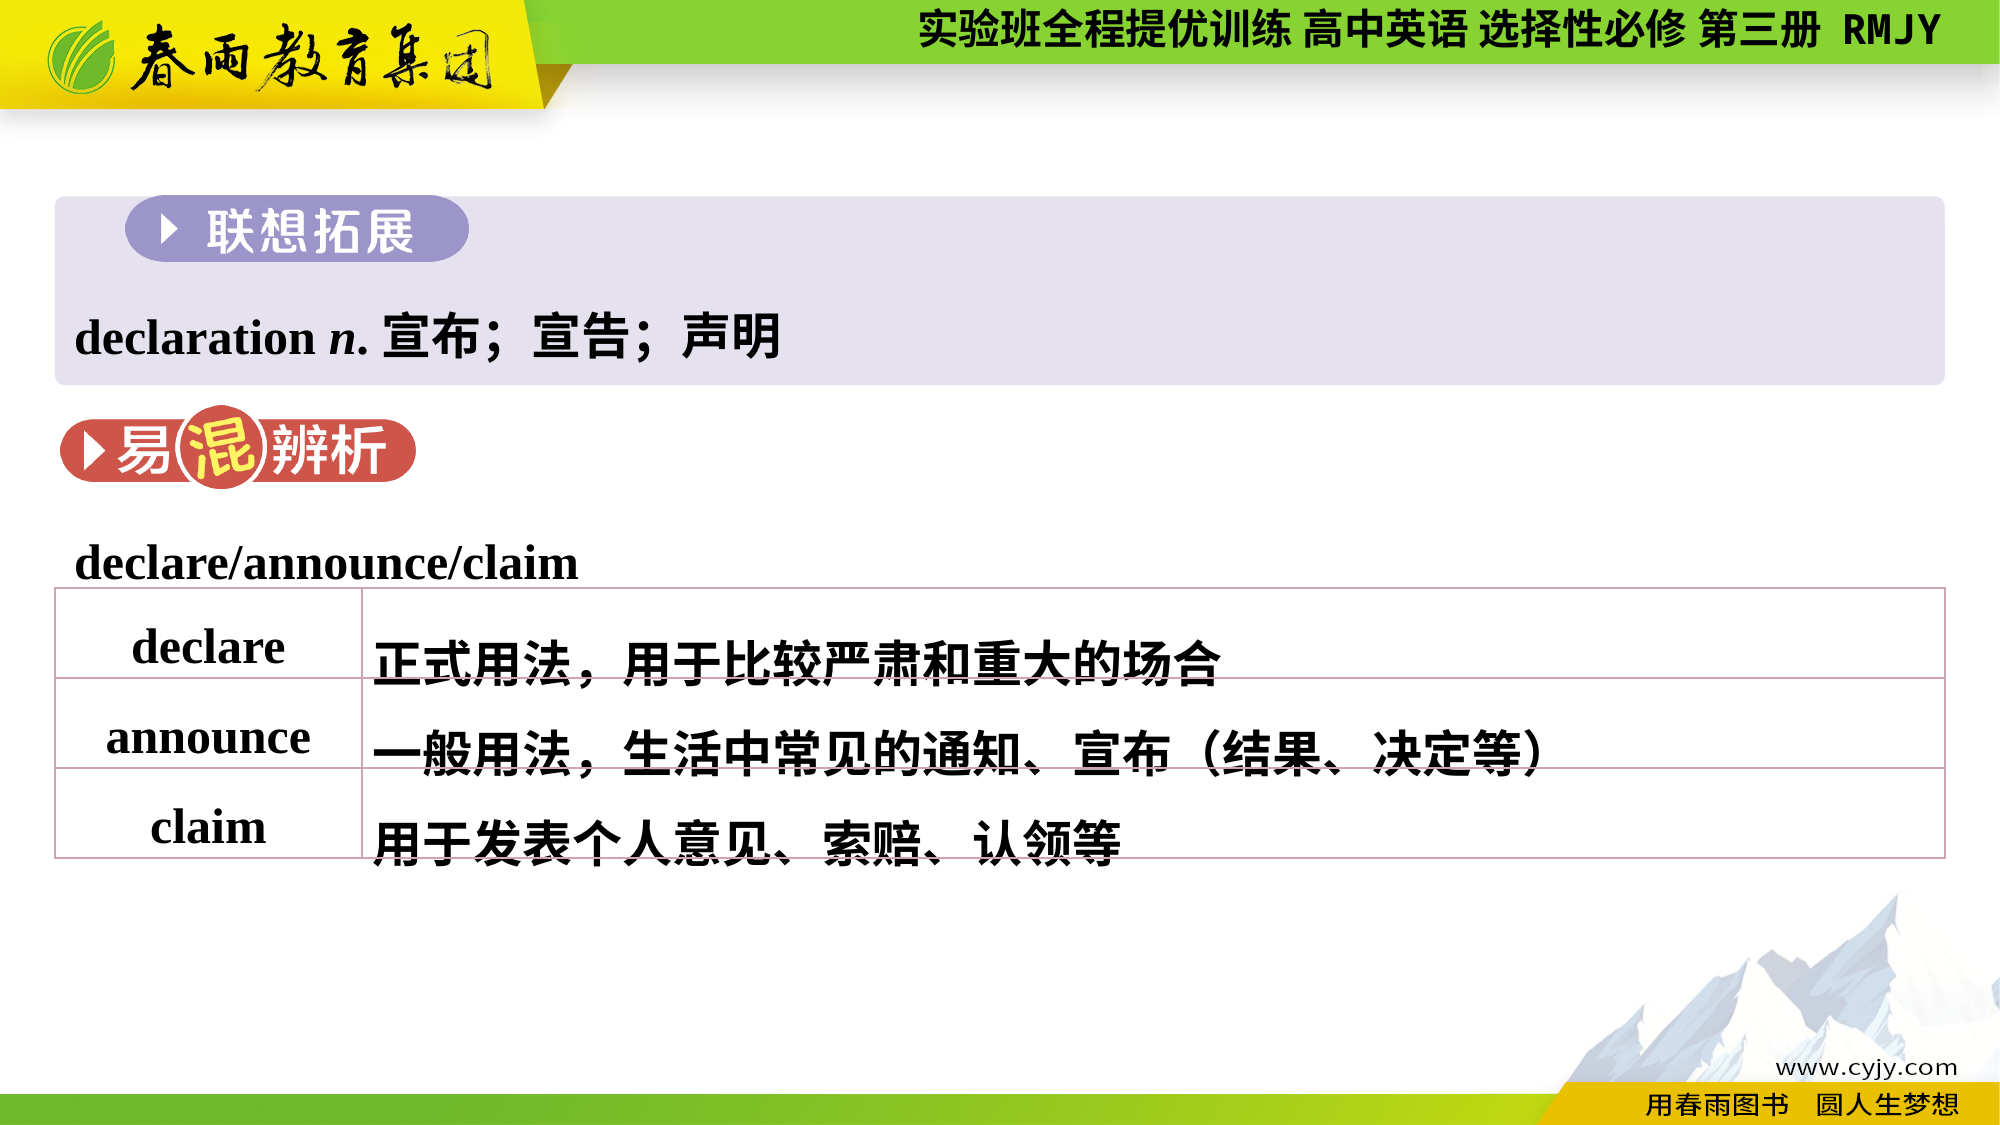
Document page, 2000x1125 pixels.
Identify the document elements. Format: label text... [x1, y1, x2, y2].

table_header 正式用法，用于比较严肃和重大的场合 [363, 589, 1944, 677]
table_cell 一般用法，生活中常见的通知、宣布（结果、决定等） [363, 679, 1944, 767]
table_header declare [56, 589, 361, 677]
table_cell announce [56, 679, 361, 767]
table_cell 用于发表个人意见、索赔、认领等 [363, 769, 1944, 857]
list declaration n.宣布；宣告；声明 [59, 267, 1944, 362]
picture [0, 0, 2000, 1125]
text_box [54, 196, 1945, 386]
text_box declare/announce/claim [59, 491, 1944, 587]
table_cell claim [56, 769, 361, 857]
